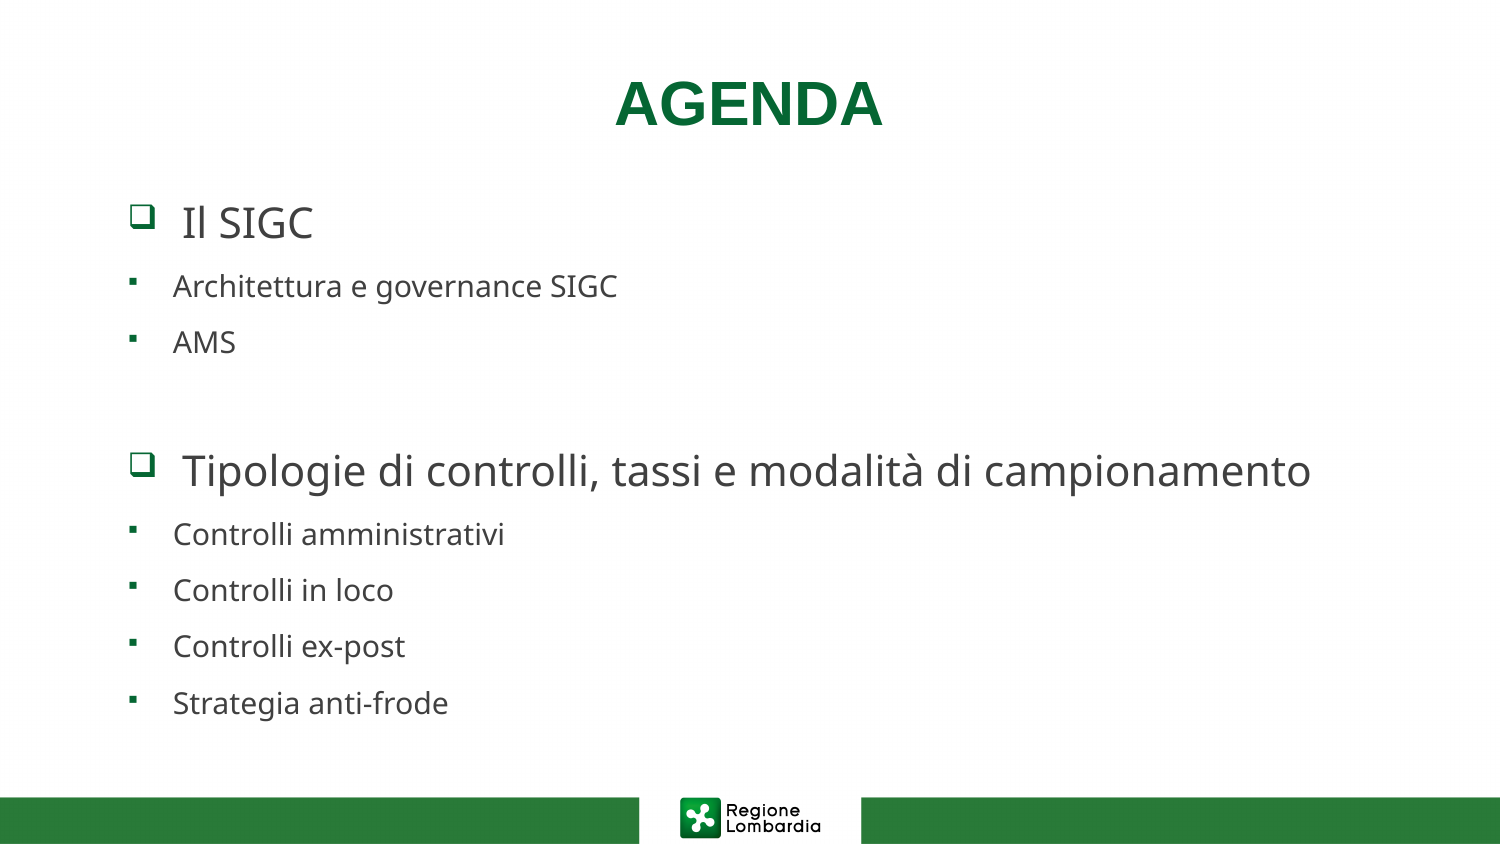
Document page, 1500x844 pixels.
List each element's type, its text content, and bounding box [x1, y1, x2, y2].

subtitle Il SIGC Architettura e governance SIGC AMS Tipologie di controlli, tassi e modalità di campionamento Controlli amministrativi Controlli in loco Controlli ex-post Strategia anti-frode [112, 188, 1388, 732]
picture [0, 0, 1500, 844]
title AGENDA [112, 45, 1388, 155]
